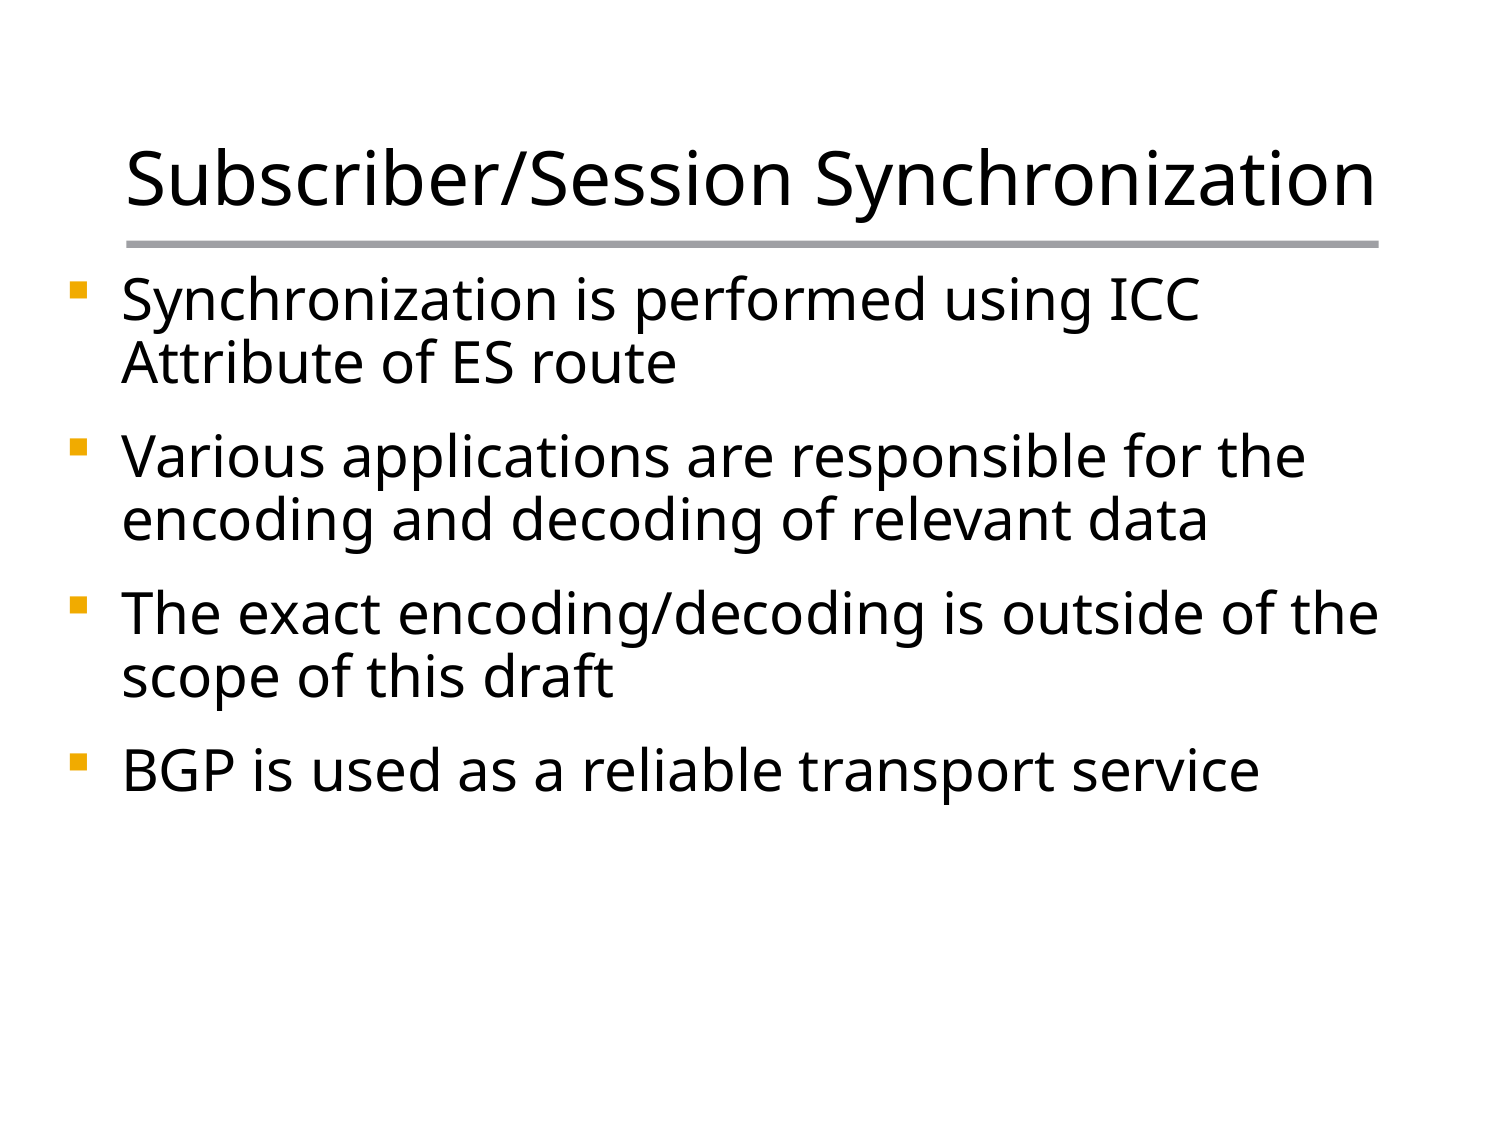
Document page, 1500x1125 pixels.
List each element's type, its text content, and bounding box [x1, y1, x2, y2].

title Subscriber/Session Synchronization [109, 97, 1411, 228]
list Synchronization is performed using ICC Attribute of ES route Various applications are responsible for the encoding and decoding of relevant data The exact encoding/decoding is outside of the scope of this draft BGP is used as a reliable transport service [49, 262, 1401, 976]
